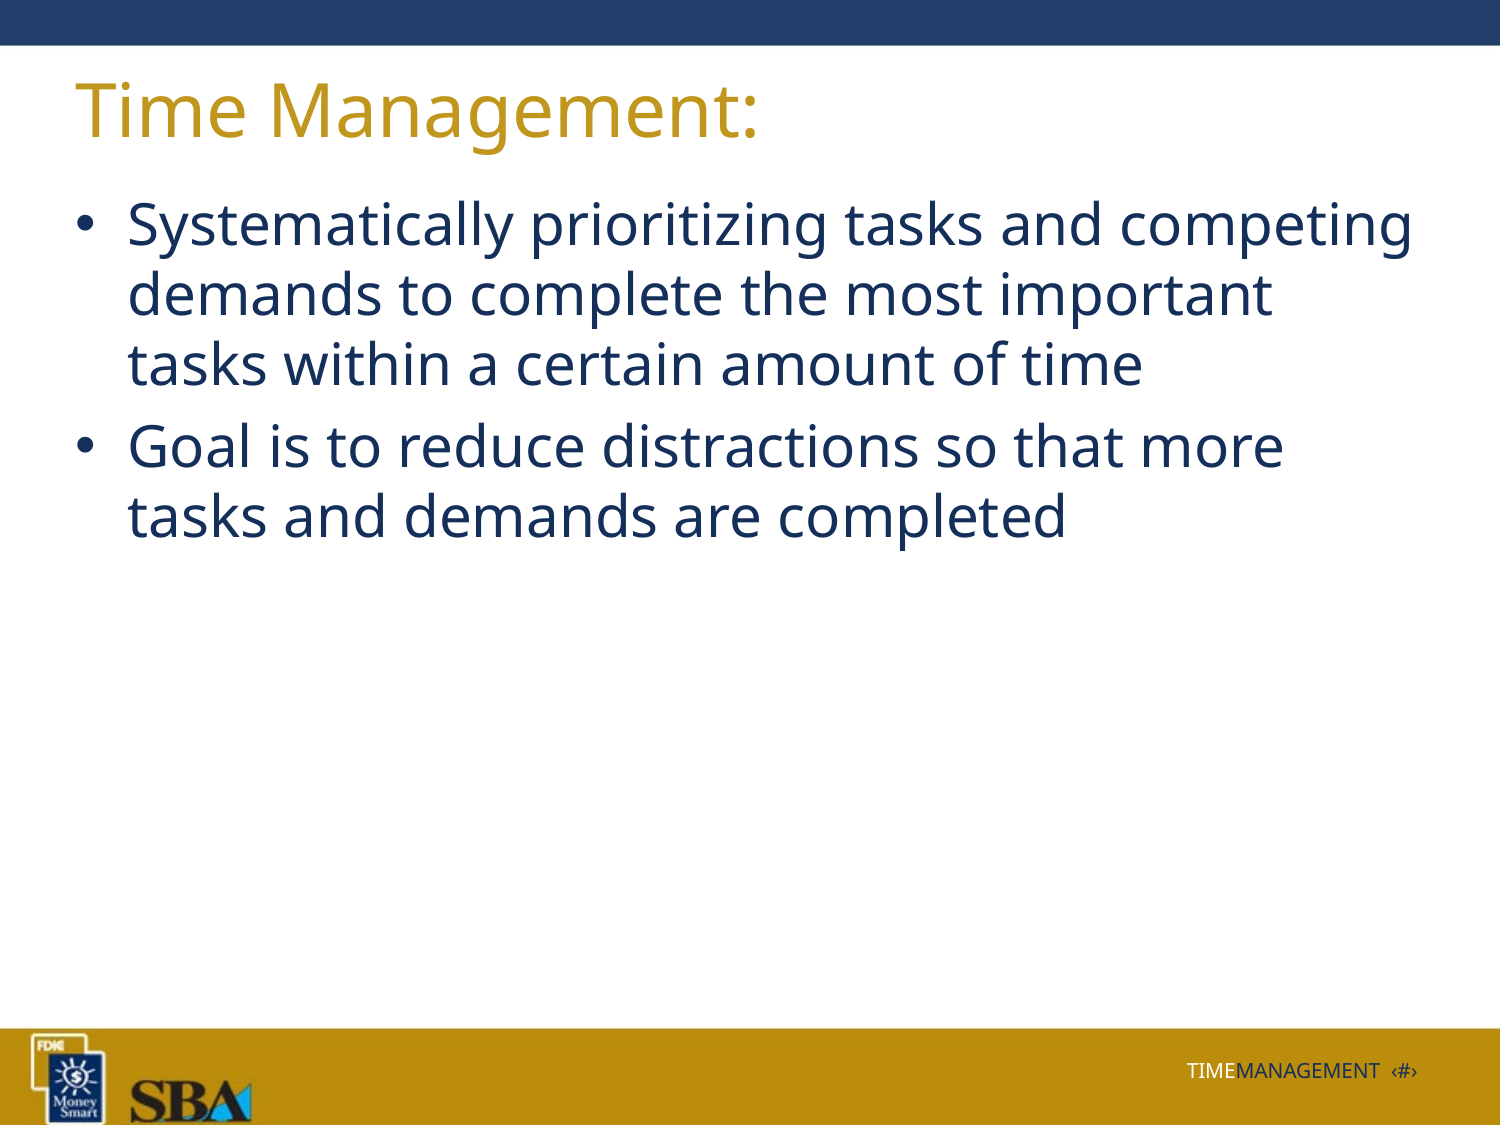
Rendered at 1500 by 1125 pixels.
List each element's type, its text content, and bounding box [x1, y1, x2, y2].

picture [0, 0, 1500, 1125]
title Time Management: [74, 61, 1426, 163]
list Systematically prioritizing tasks and competing demands to complete the most important tasks within a certain amount of time Goal is to reduce distractions so that more tasks and demands are completed [74, 186, 1426, 888]
